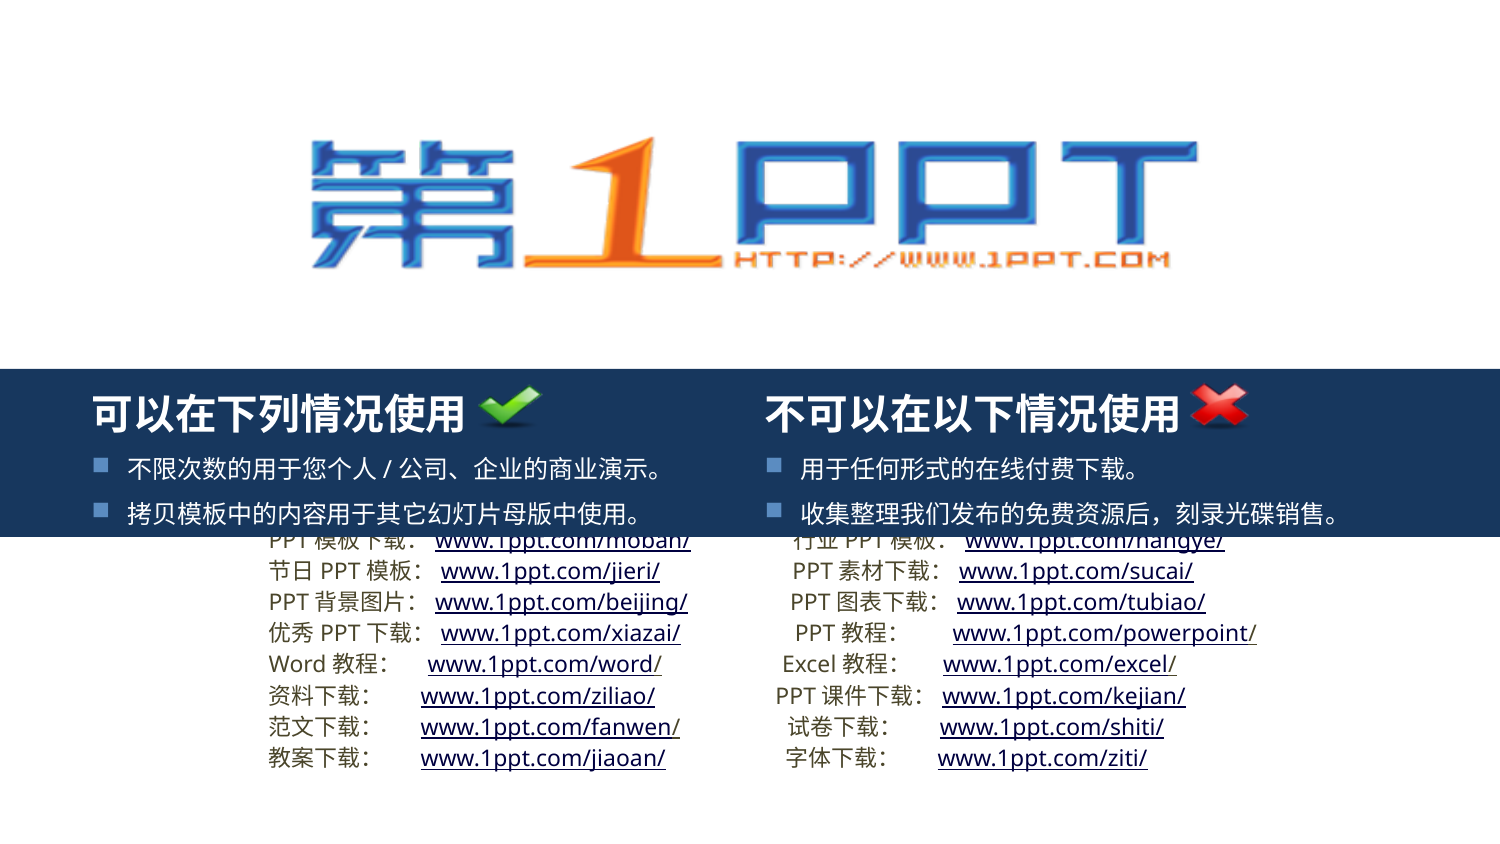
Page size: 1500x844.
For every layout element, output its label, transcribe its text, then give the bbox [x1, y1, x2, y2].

text_box 可以在下列情况使用 不限次数的用于您个人/公司、企业的商业演示。 拷贝模板中的内容用于其它幻灯片母版中使用。 [76, 381, 750, 581]
text_box PPT模板下载：www.1ppt.com/moban/ 行业PPT模板：www.1ppt.com/hangye/ 节日PPT模板：www.1ppt.com/jieri/ PPT素材下载：www.1ppt.com/sucai/ PPT背景图片：www.1ppt.com/beijing/ PPT图表下载：www.1ppt.com/tubiao/ 优秀PPT下载：www.1ppt.com/xiazai/ PPT教程： www.1ppt.com/powerpoint/ Word教程： www.1ppt.com/word/ Excel教程： www.1ppt.com/excel/ 资料下载： www.1ppt.com/ziliao/ PPT课件下载：www.1ppt.com/kejian/ 范文下载： www.1ppt.com/fanwen/ 试卷下载： www.1ppt.com/shiti/ 教案下载： www.1ppt.com/jiaoan/ 字体下载： www.1ppt.com/ziti/ [252, 572, 1315, 756]
text_box 不可以在以下情况使用 用于任何形式的在线付费下载。 收集整理我们发布的免费资源后，刻录光碟销售。 [750, 381, 1424, 572]
picture [477, 380, 544, 430]
text_box [1252, 368, 1500, 537]
picture [134, 38, 1400, 369]
text_box [0, 368, 477, 537]
picture [1186, 380, 1252, 430]
